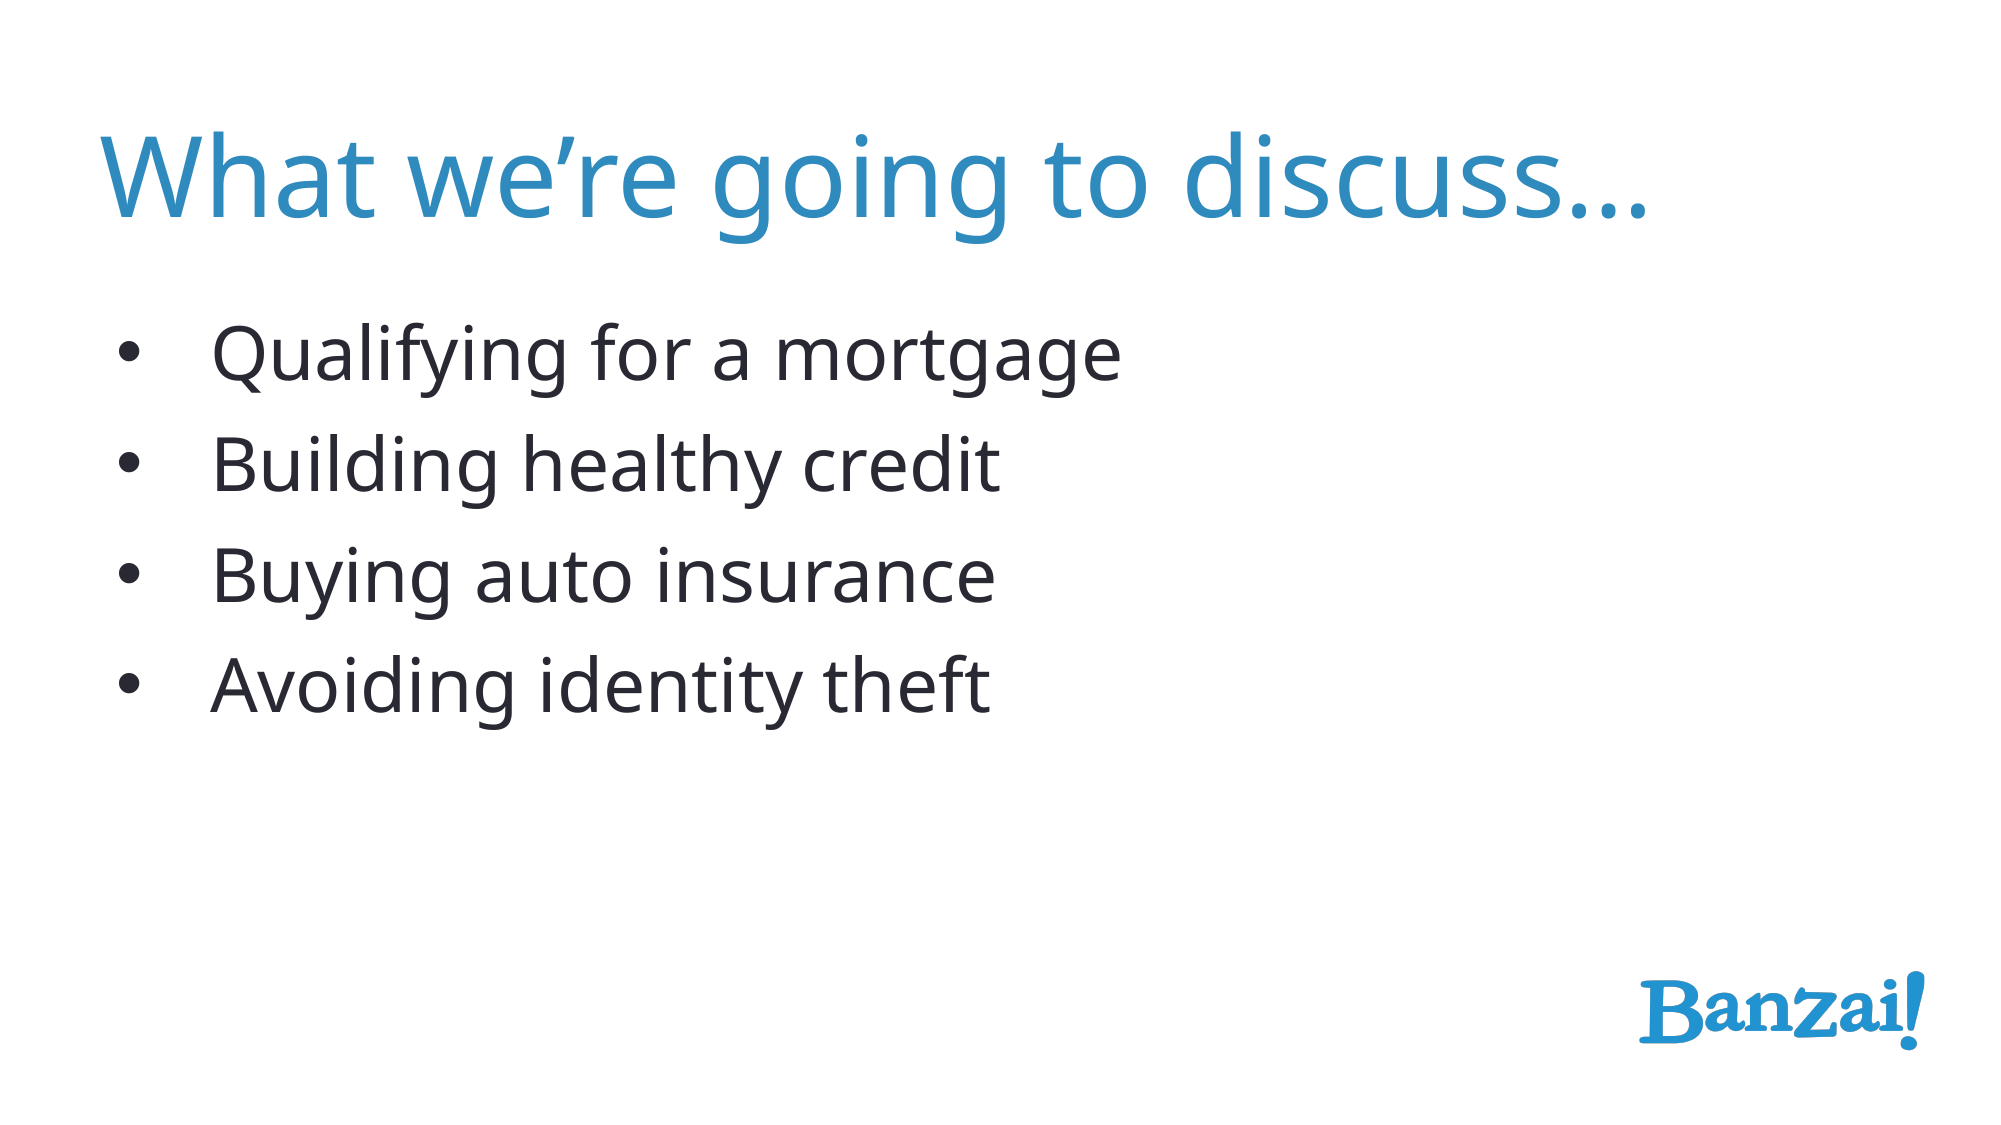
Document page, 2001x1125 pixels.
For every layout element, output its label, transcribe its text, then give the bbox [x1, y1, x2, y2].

subtitle Qualifying for a mortgage Building healthy credit Buying auto insurance Avoiding identity theft [108, 297, 1875, 1019]
title What we’re going to discuss… [91, 16, 1892, 250]
picture [1639, 971, 1925, 1055]
